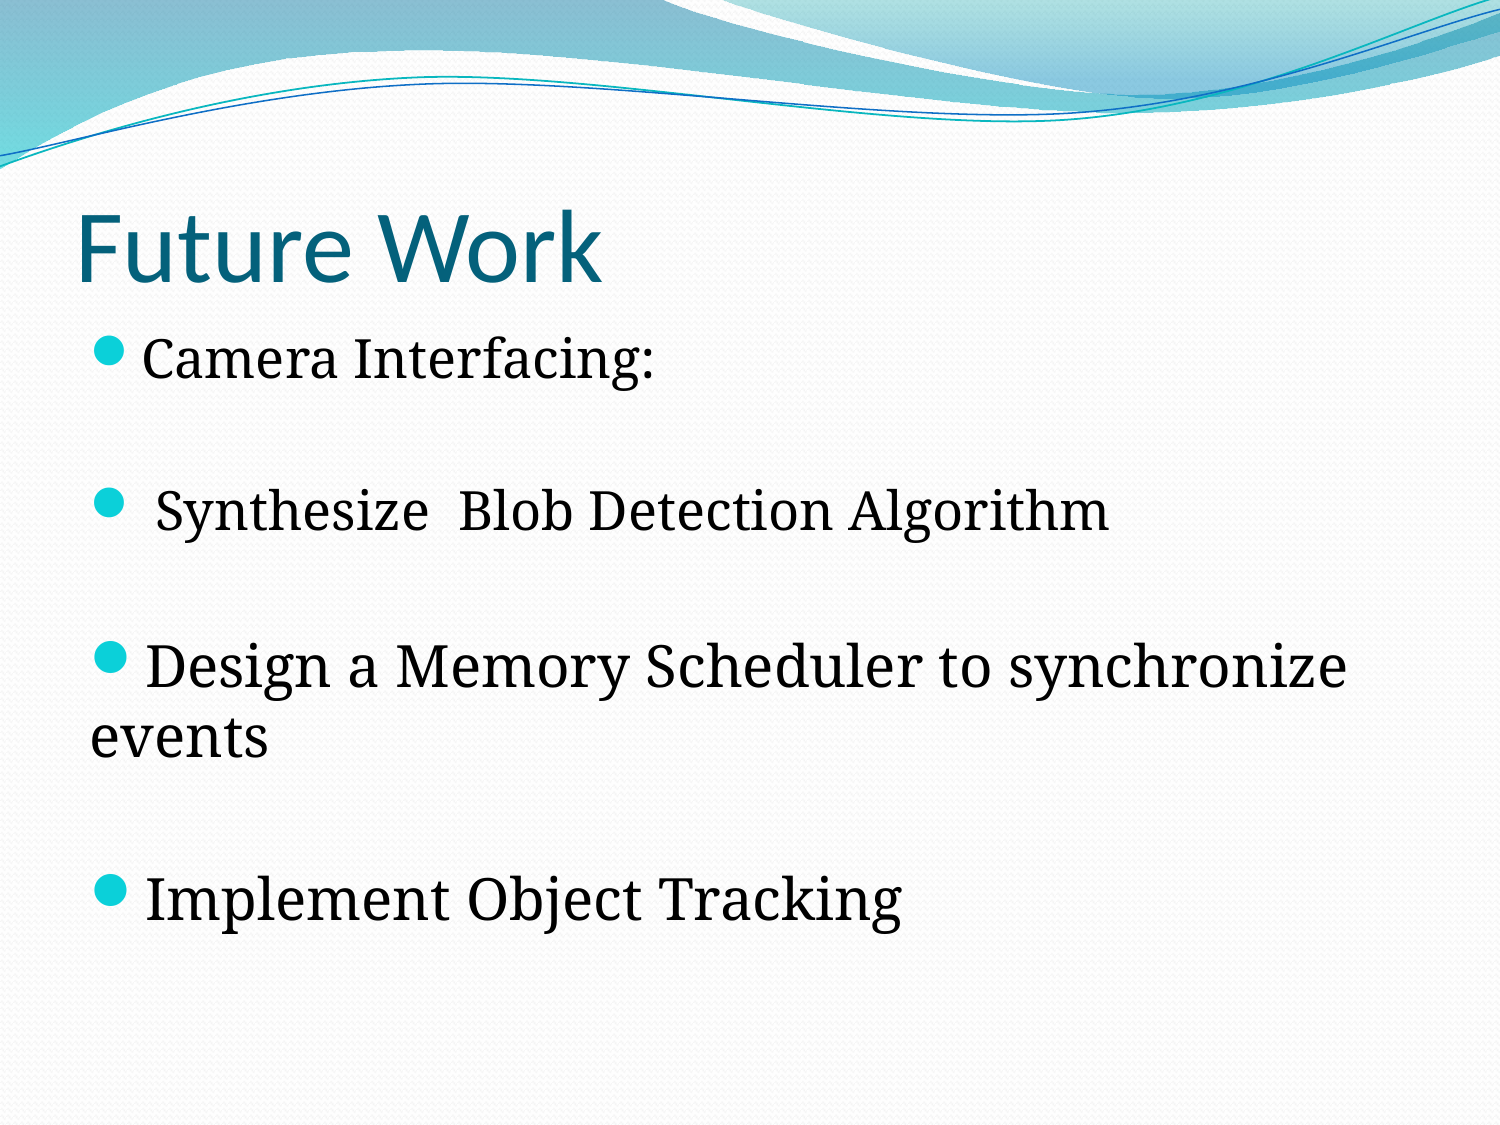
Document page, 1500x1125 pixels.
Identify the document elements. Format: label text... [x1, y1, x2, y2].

title Future Work [75, 115, 1425, 303]
list Camera Interfacing: Synthesize Blob Detection Algorithm Design a Memory Scheduler to synchronize events Implement Object Tracking [75, 317, 1425, 1038]
